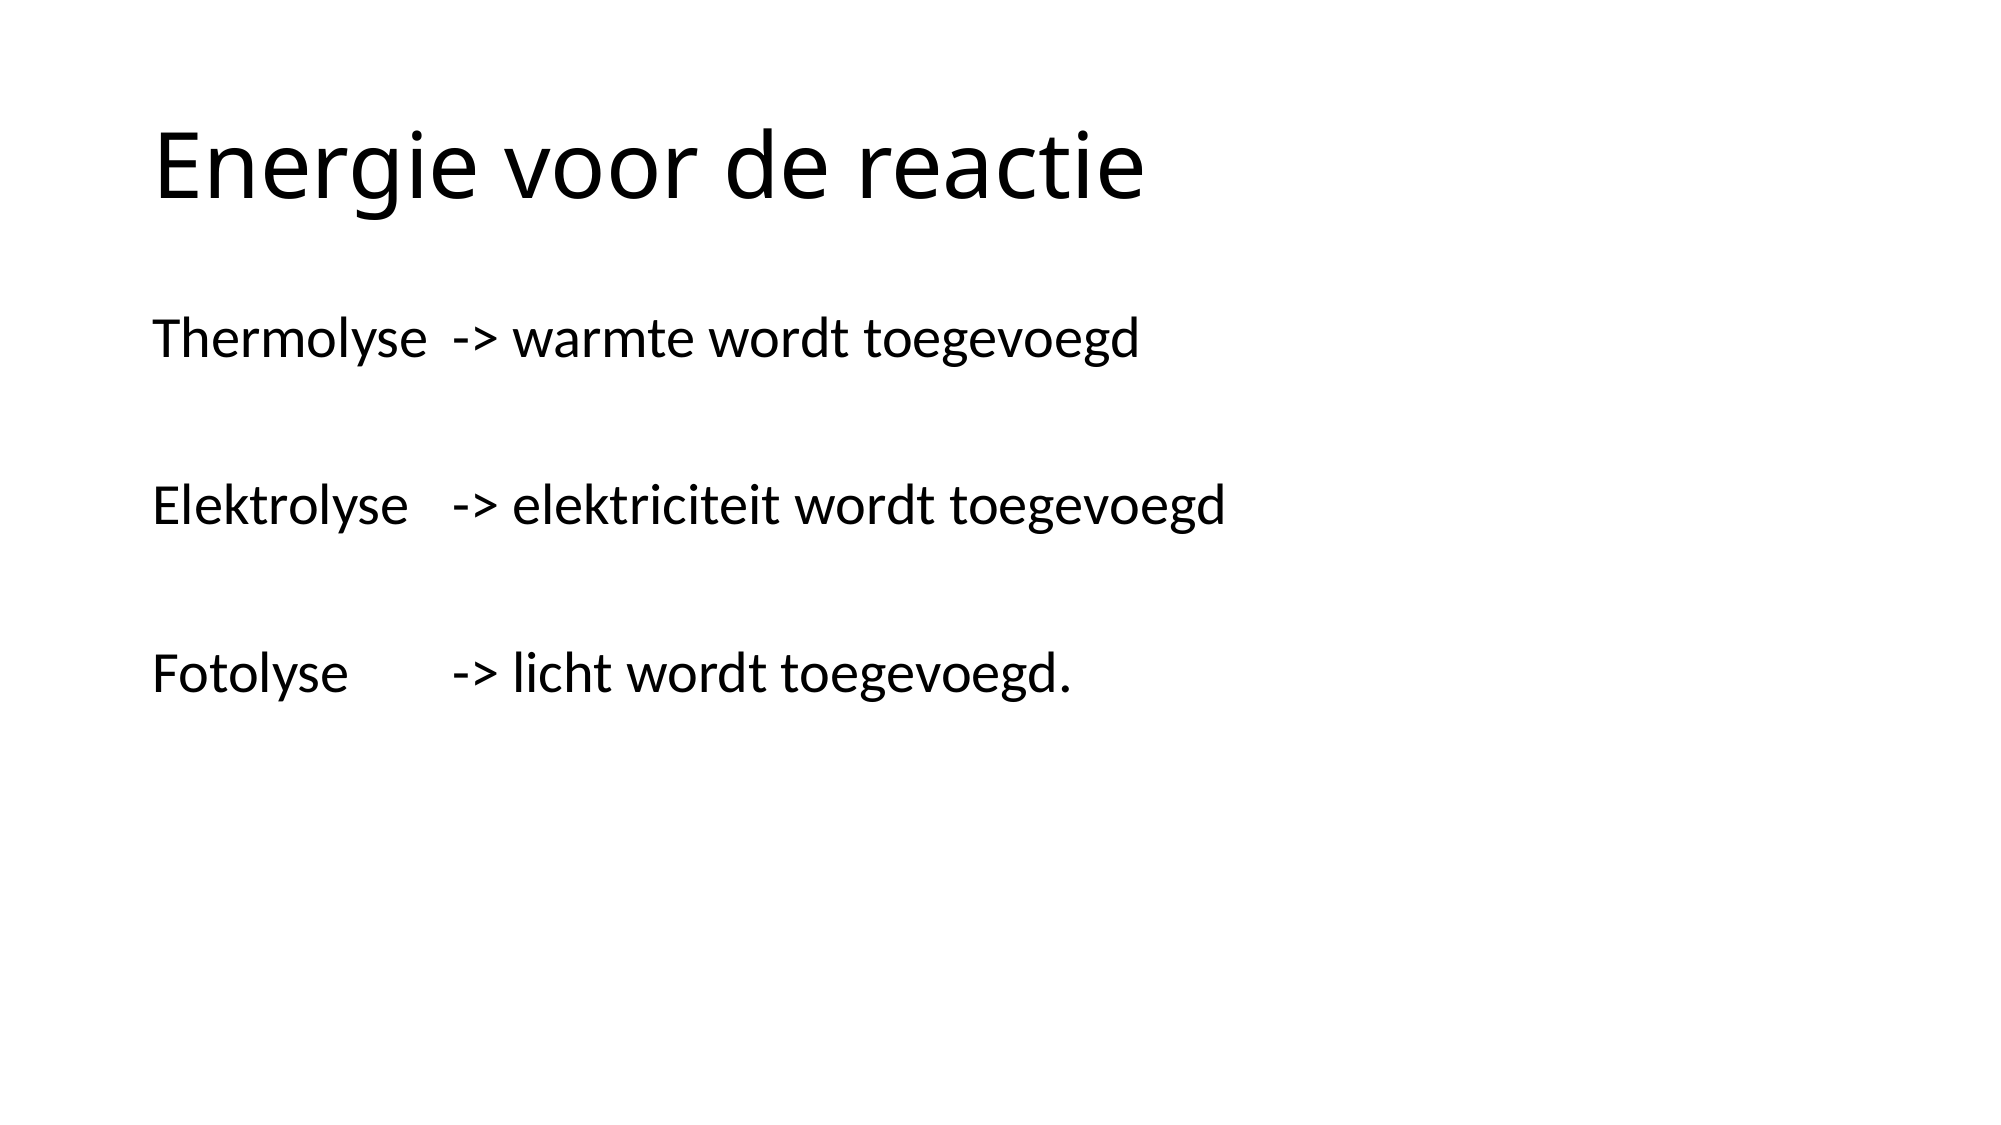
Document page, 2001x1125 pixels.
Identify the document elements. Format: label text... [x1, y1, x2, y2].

title Energie voor de reactie [137, 59, 1863, 278]
list Thermolyse -> warmte wordt toegevoegd Elektrolyse -> elektriciteit wordt toegevoegd Fotolyse -> licht wordt toegevoegd. [137, 299, 1863, 1014]
